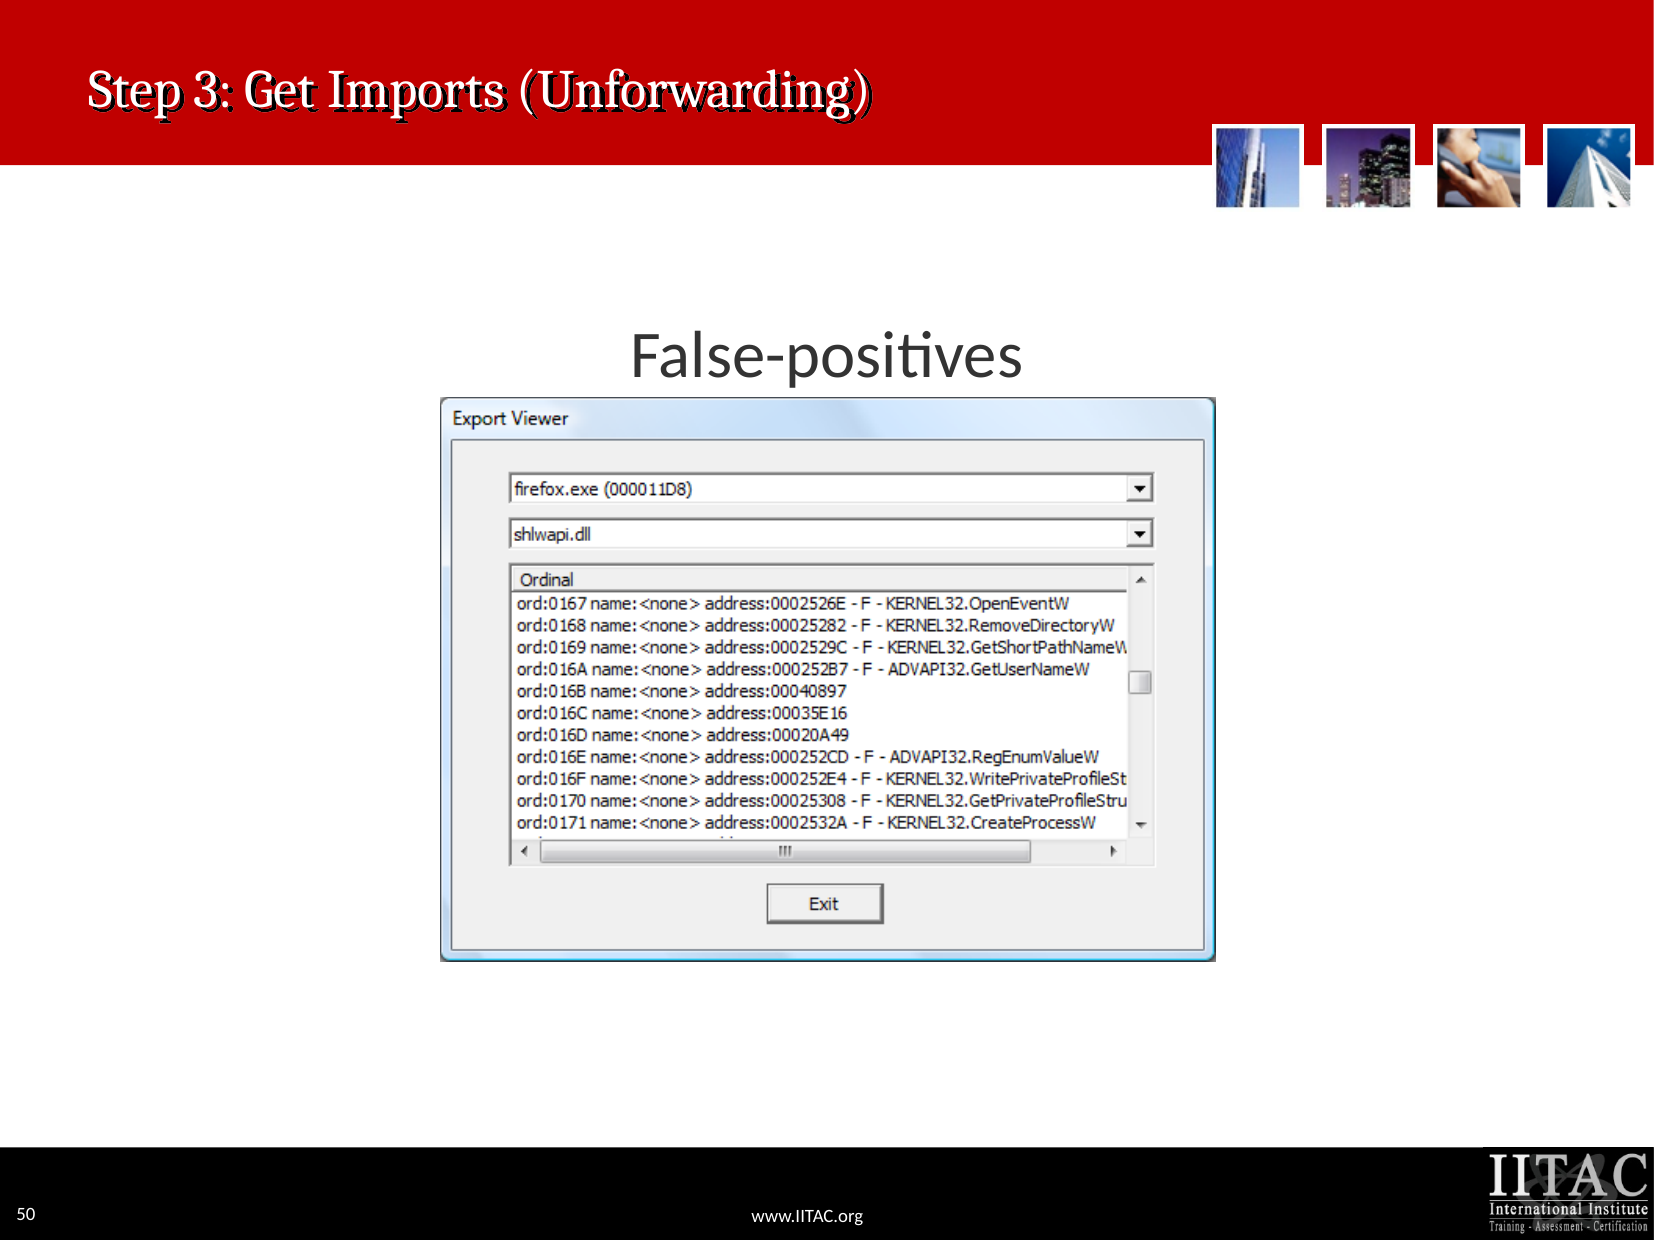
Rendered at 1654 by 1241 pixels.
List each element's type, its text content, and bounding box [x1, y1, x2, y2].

picture [1483, 1147, 1654, 1240]
slide_number 50 [0, 1192, 152, 1241]
text_box False-positives [440, 303, 1214, 395]
picture [1212, 135, 1304, 212]
footer www.IITAC.org [152, 1195, 1466, 1241]
picture [1322, 135, 1415, 212]
title Step 3: Get Imports (Unforwarding) [71, 41, 1596, 130]
picture [1433, 135, 1525, 212]
picture [1543, 124, 1635, 212]
picture [439, 397, 1216, 962]
